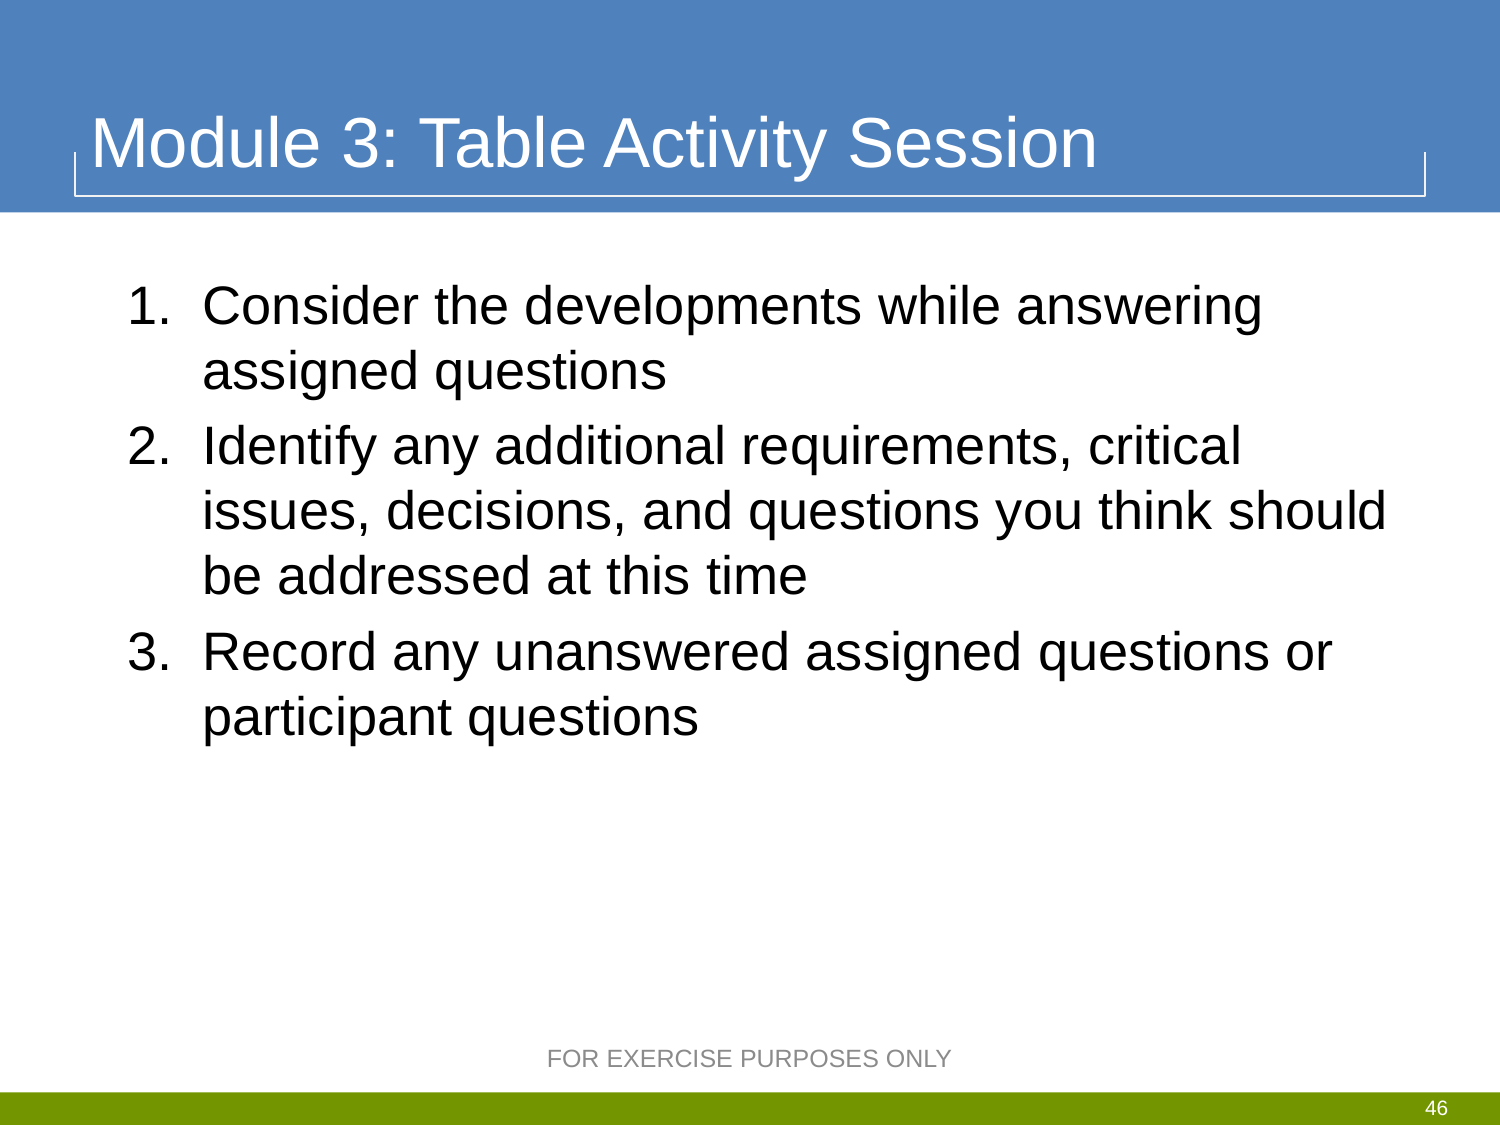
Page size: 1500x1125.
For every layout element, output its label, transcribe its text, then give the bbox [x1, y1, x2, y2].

footer FOR EXERCISE PURPOSES ONLY [512, 1042, 988, 1103]
title Module 3: Table Activity Session [74, 44, 1426, 233]
list Consider the developments while answering assigned questions Identify any additional requirements, critical issues, decisions, and questions you think should be addressed at this time Record any unanswered assigned questions or participant questions [74, 262, 1426, 1006]
